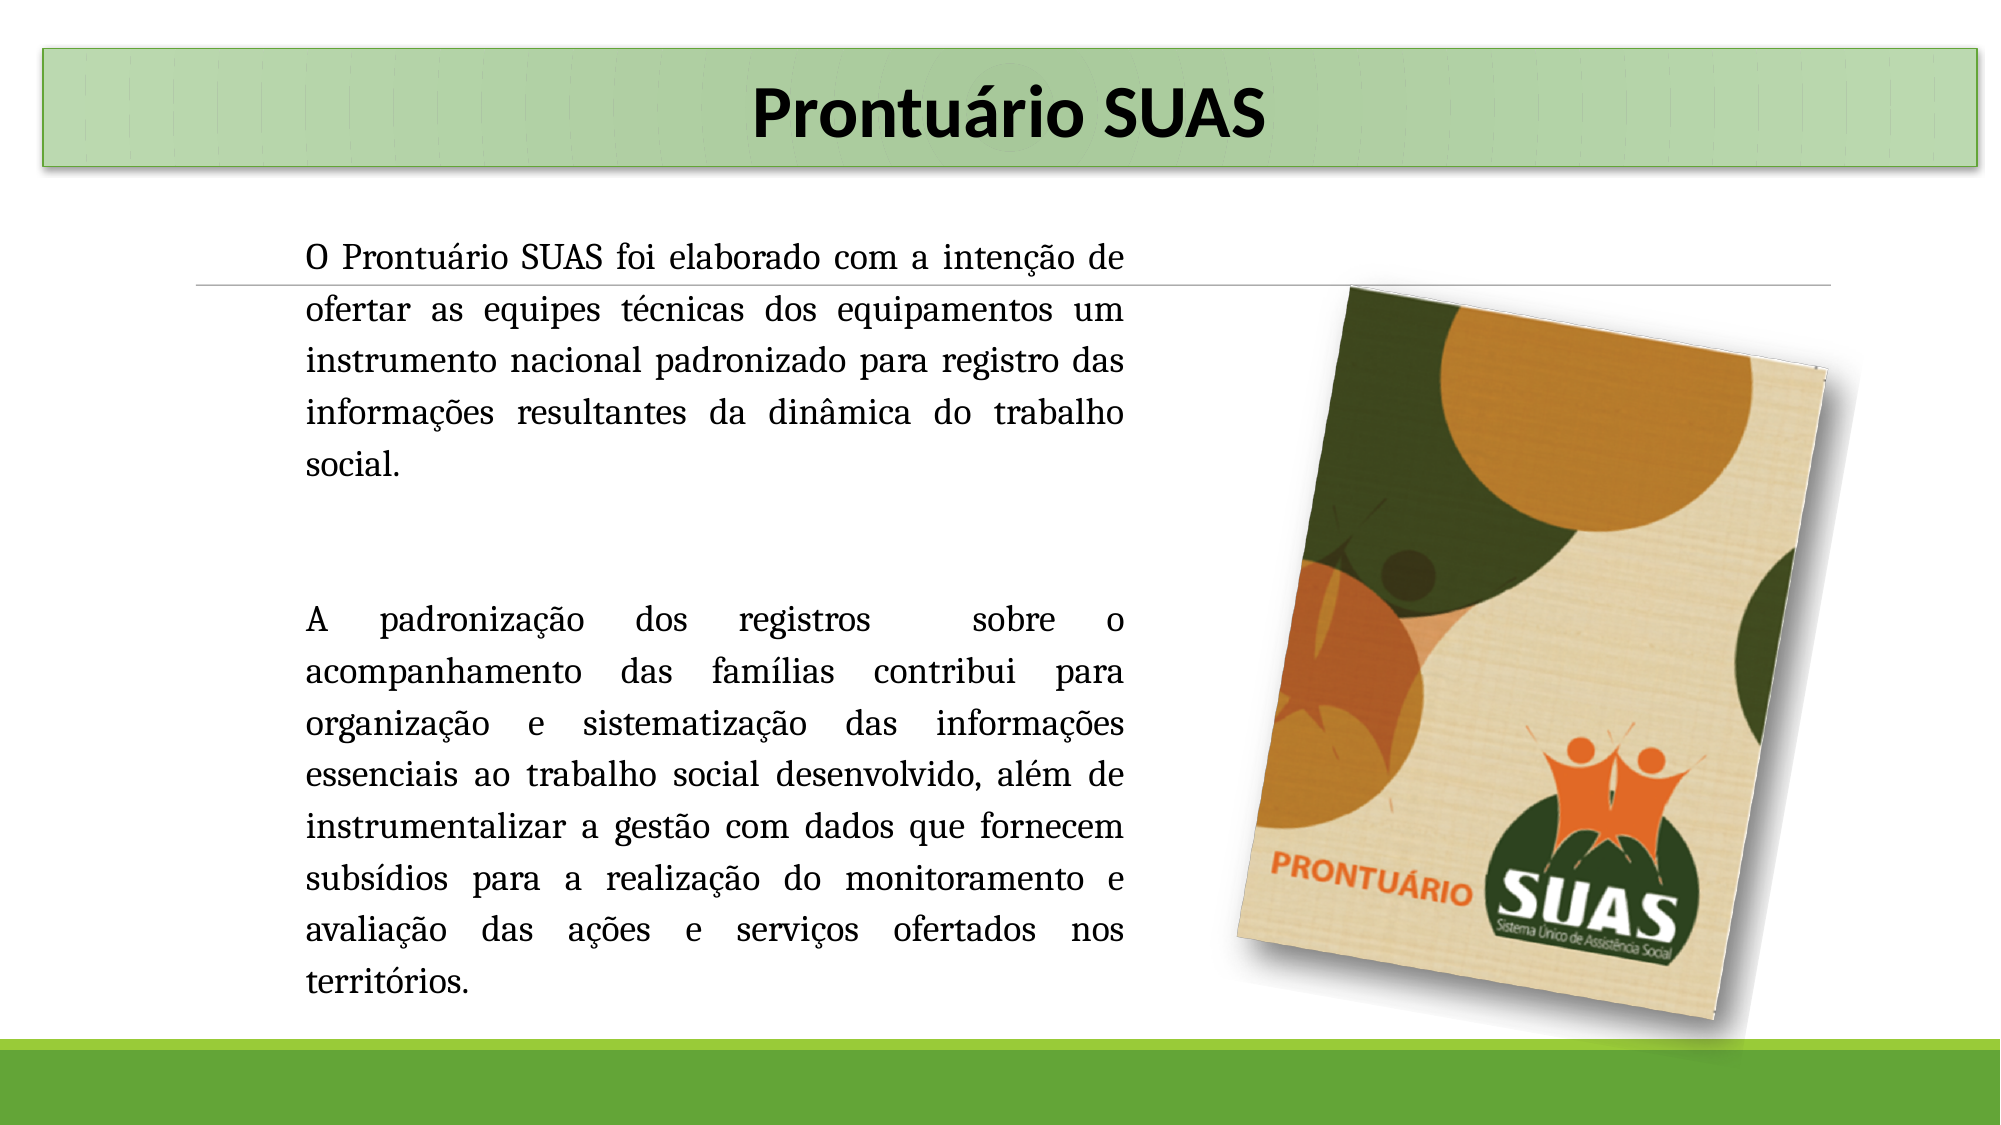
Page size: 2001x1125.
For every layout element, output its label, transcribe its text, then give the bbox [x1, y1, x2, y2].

text_box O Prontuário SUAS foi elaborado com a intenção de ofertar as equipes técnicas dos equipamentos um instrumento nacional padronizado para registro das informações resultantes da dinâmica do trabalho social. A padronização dos registros sobre o acompanhamento das famílias contribui para organização e sistematização das informações essenciais ao trabalho social desenvolvido, além de instrumentalizar a gestão com dados que fornecem subsídios para a realização do monitoramento e avaliação das ações e serviços ofertados nos territórios. [291, 217, 1141, 1009]
text_box Prontuário SUAS [42, 48, 1978, 167]
picture [1198, 249, 1867, 1069]
